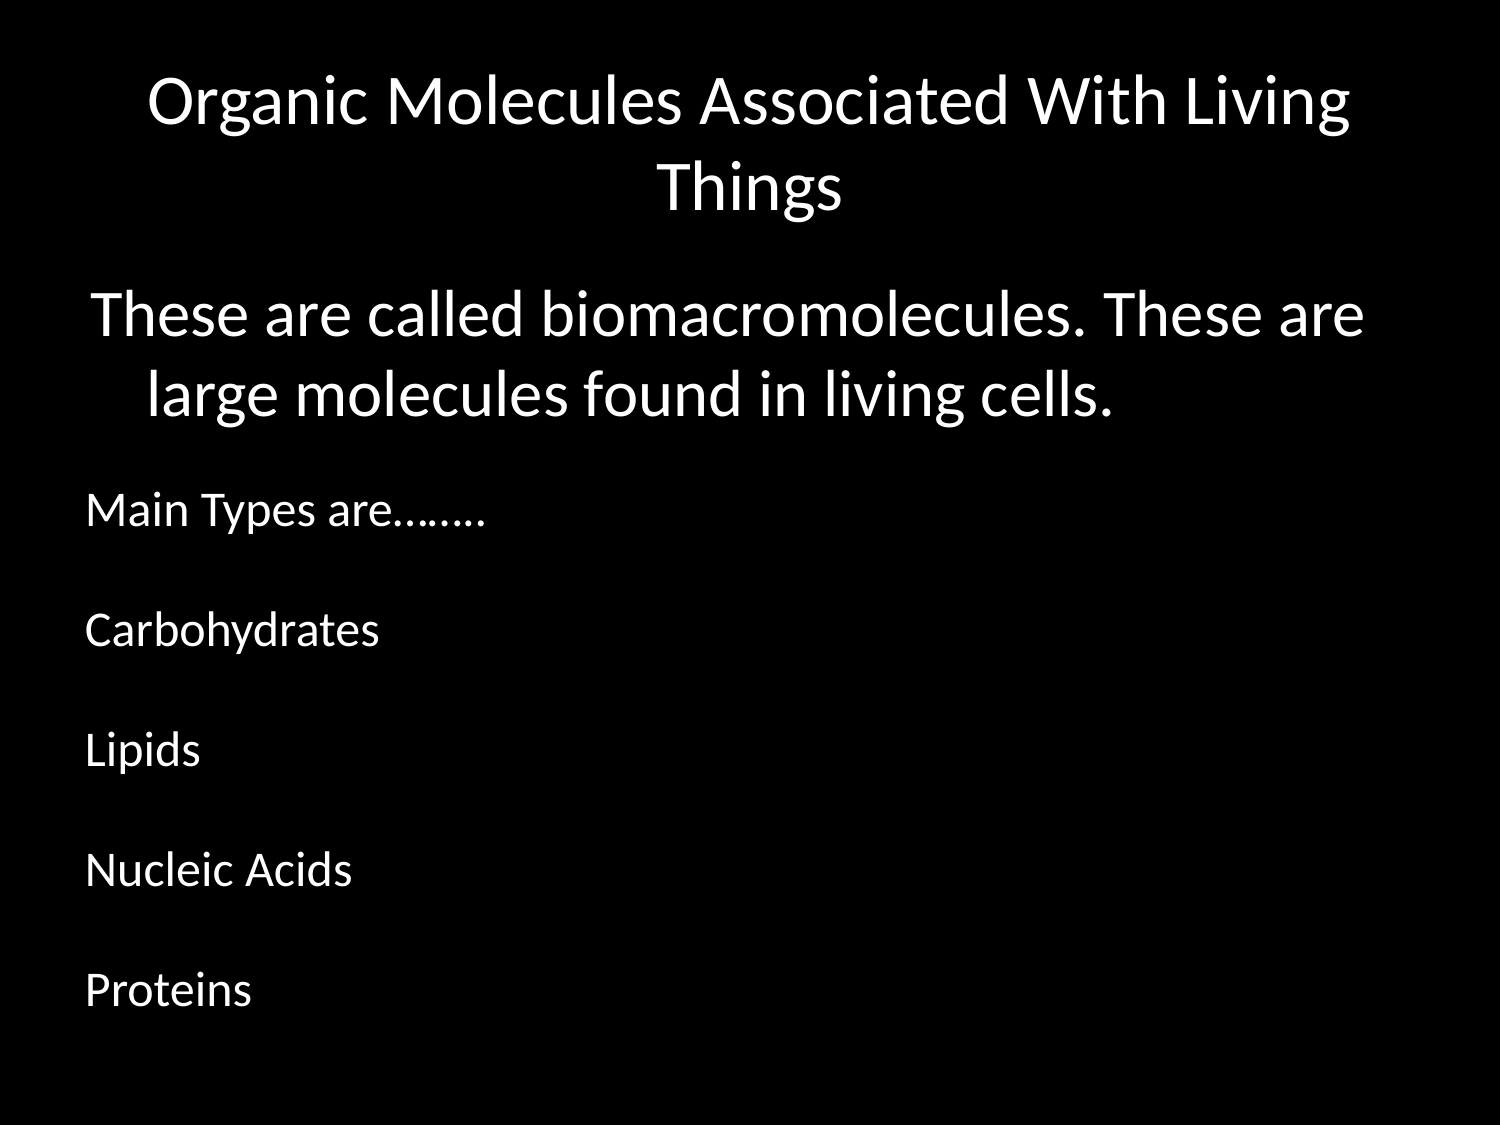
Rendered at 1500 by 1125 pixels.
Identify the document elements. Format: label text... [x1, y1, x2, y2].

text_box Main Types are…….. Carbohydrates Lipids Nucleic Acids Proteins [70, 468, 1418, 1024]
title Organic Molecules Associated With Living Things [75, 45, 1425, 233]
list These are called biomacromolecules. These are large molecules found in living cells. [75, 262, 1425, 457]
